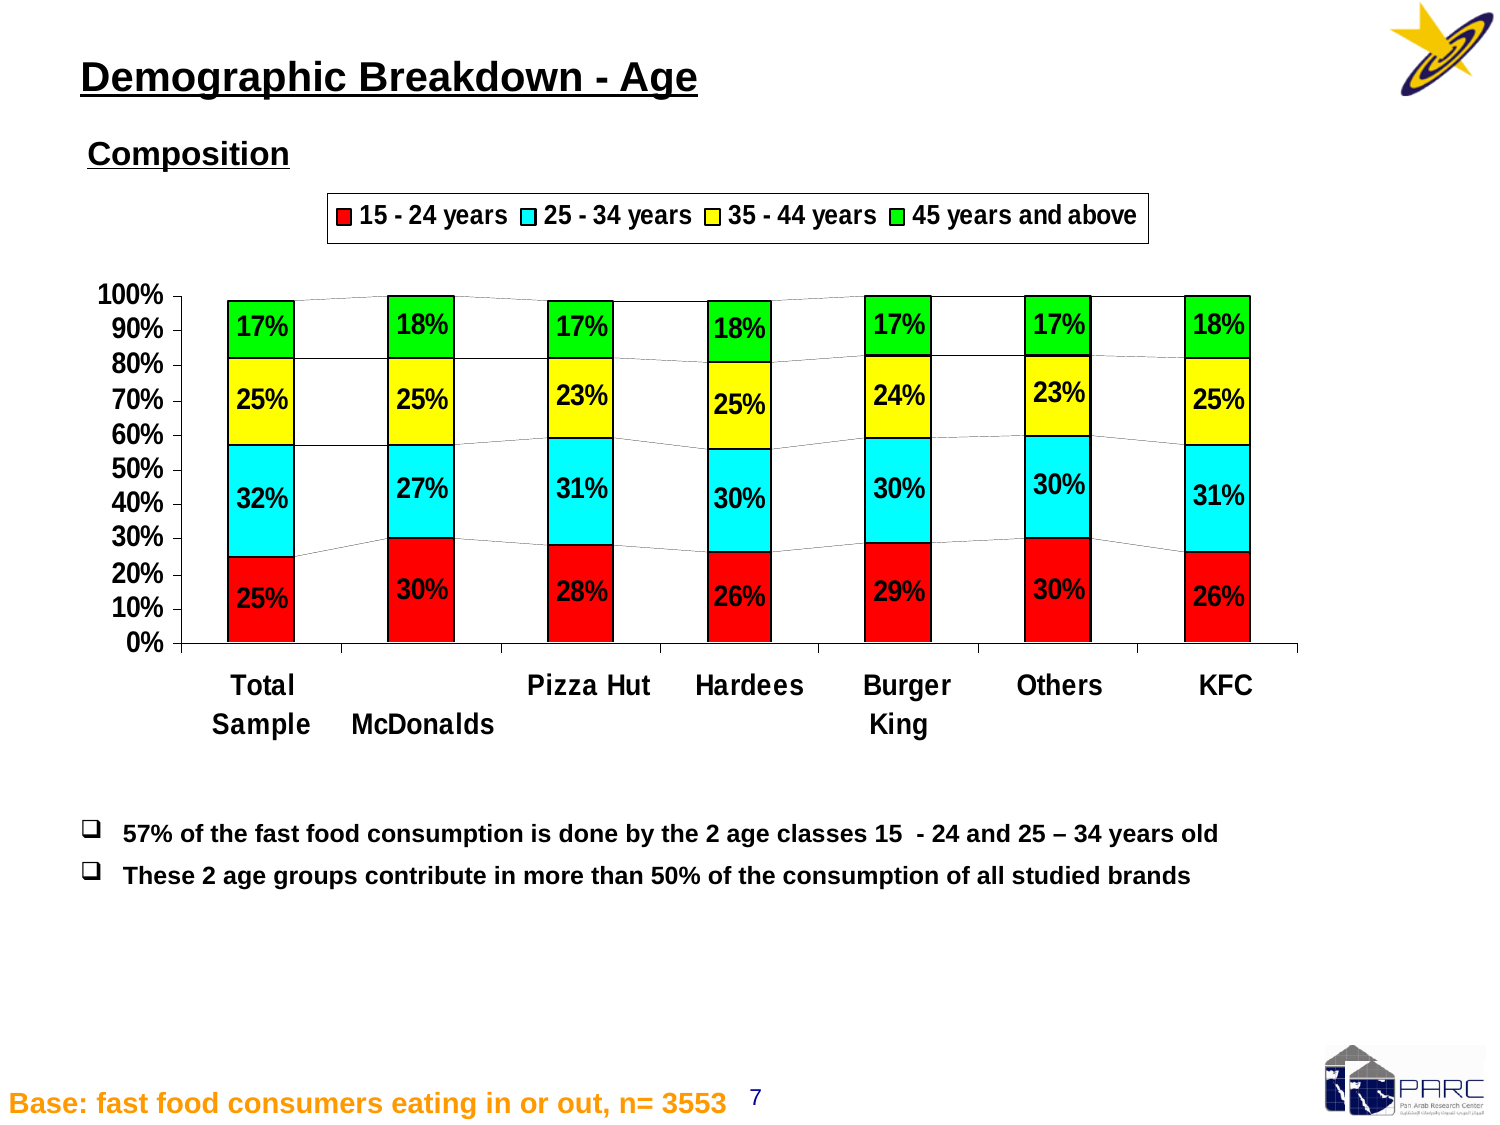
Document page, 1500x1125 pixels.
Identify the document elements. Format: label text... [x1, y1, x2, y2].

text_box 57% of the fast food consumption is done by the 2 age classes 15 - 24 and 25 – 34 years old These 2 age groups contribute in more than 50% of the consumption of all studied brands [65, 809, 1436, 897]
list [62, 174, 1329, 788]
text_box Composition [72, 124, 675, 173]
text_box Base: fast food consumers eating in or out, n= 3553 [0, 1077, 798, 1125]
picture [1320, 1045, 1494, 1122]
picture [1385, 0, 1498, 100]
text_box Demographic Breakdown - Age [65, 42, 963, 108]
